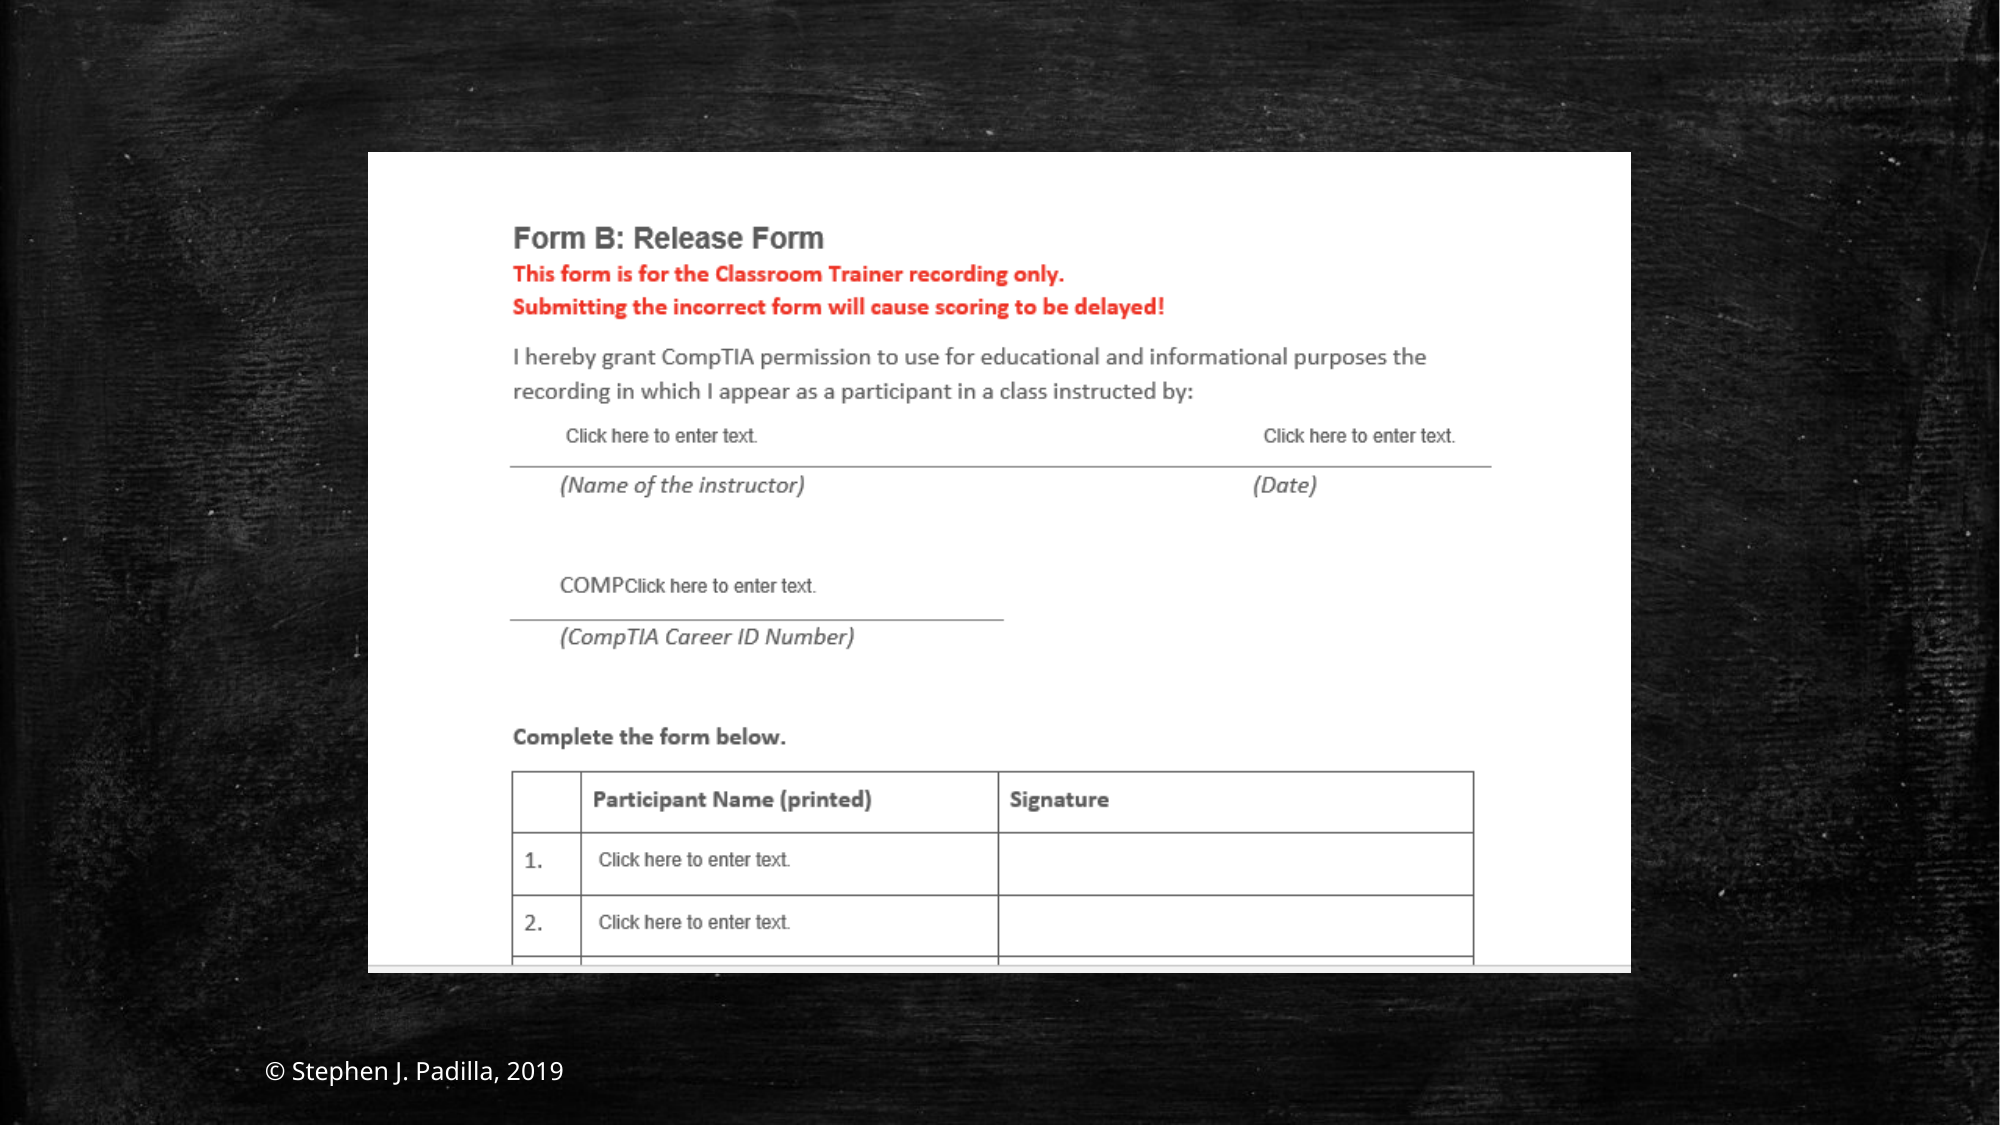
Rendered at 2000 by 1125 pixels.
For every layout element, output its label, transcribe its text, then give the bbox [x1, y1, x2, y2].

footer © Stephen J. Padilla, 2019 [249, 1050, 1288, 1096]
picture [368, 152, 1632, 973]
